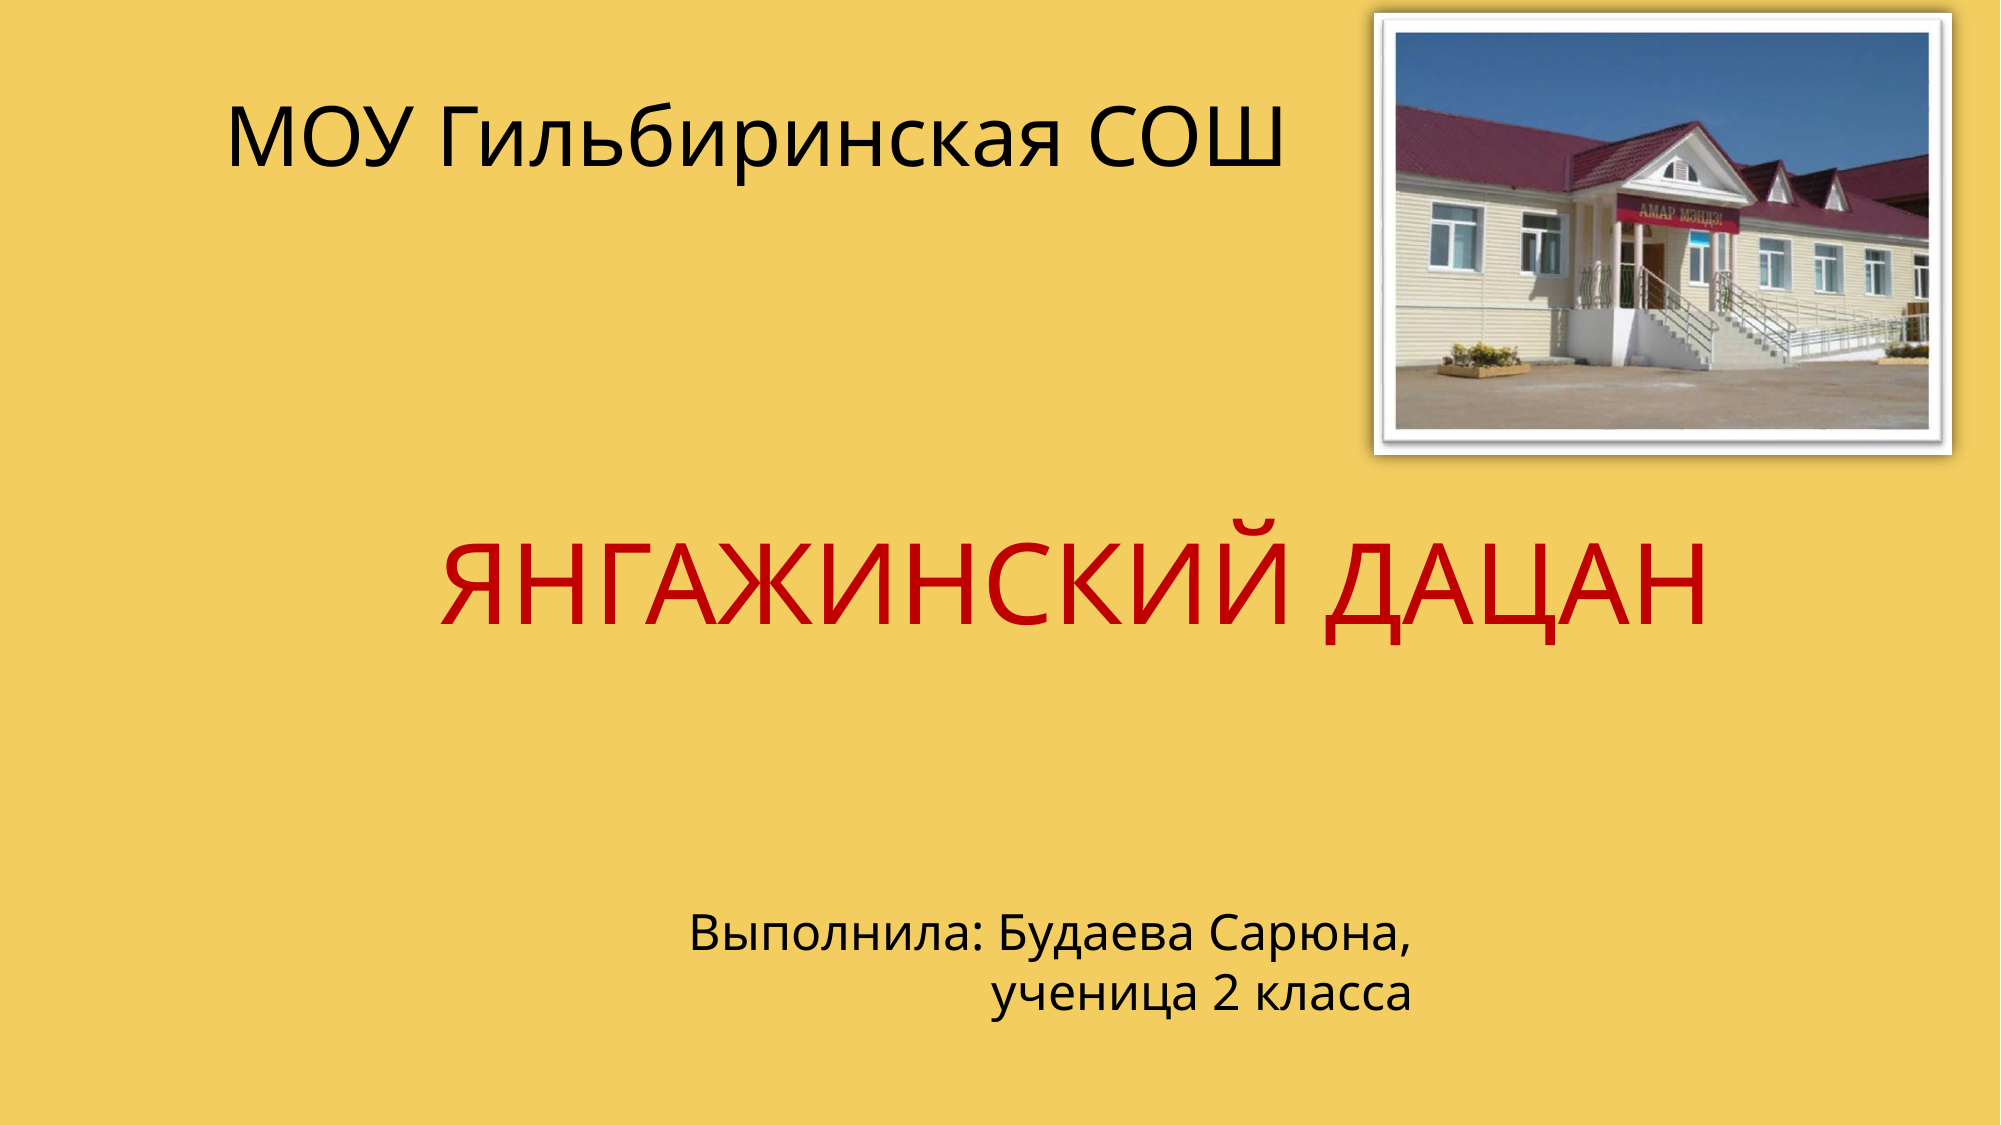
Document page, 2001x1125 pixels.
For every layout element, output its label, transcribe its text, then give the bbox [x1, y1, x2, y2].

picture [1349, 0, 1975, 478]
text_box ЯНГАЖИНСКИЙ ДАЦАН [424, 370, 1729, 655]
text_box МОУ Гильбиринская СОШ [209, 83, 1186, 234]
text_box Выполнила: Будаева Сарюна, ученица 2 класса [621, 820, 1481, 1093]
